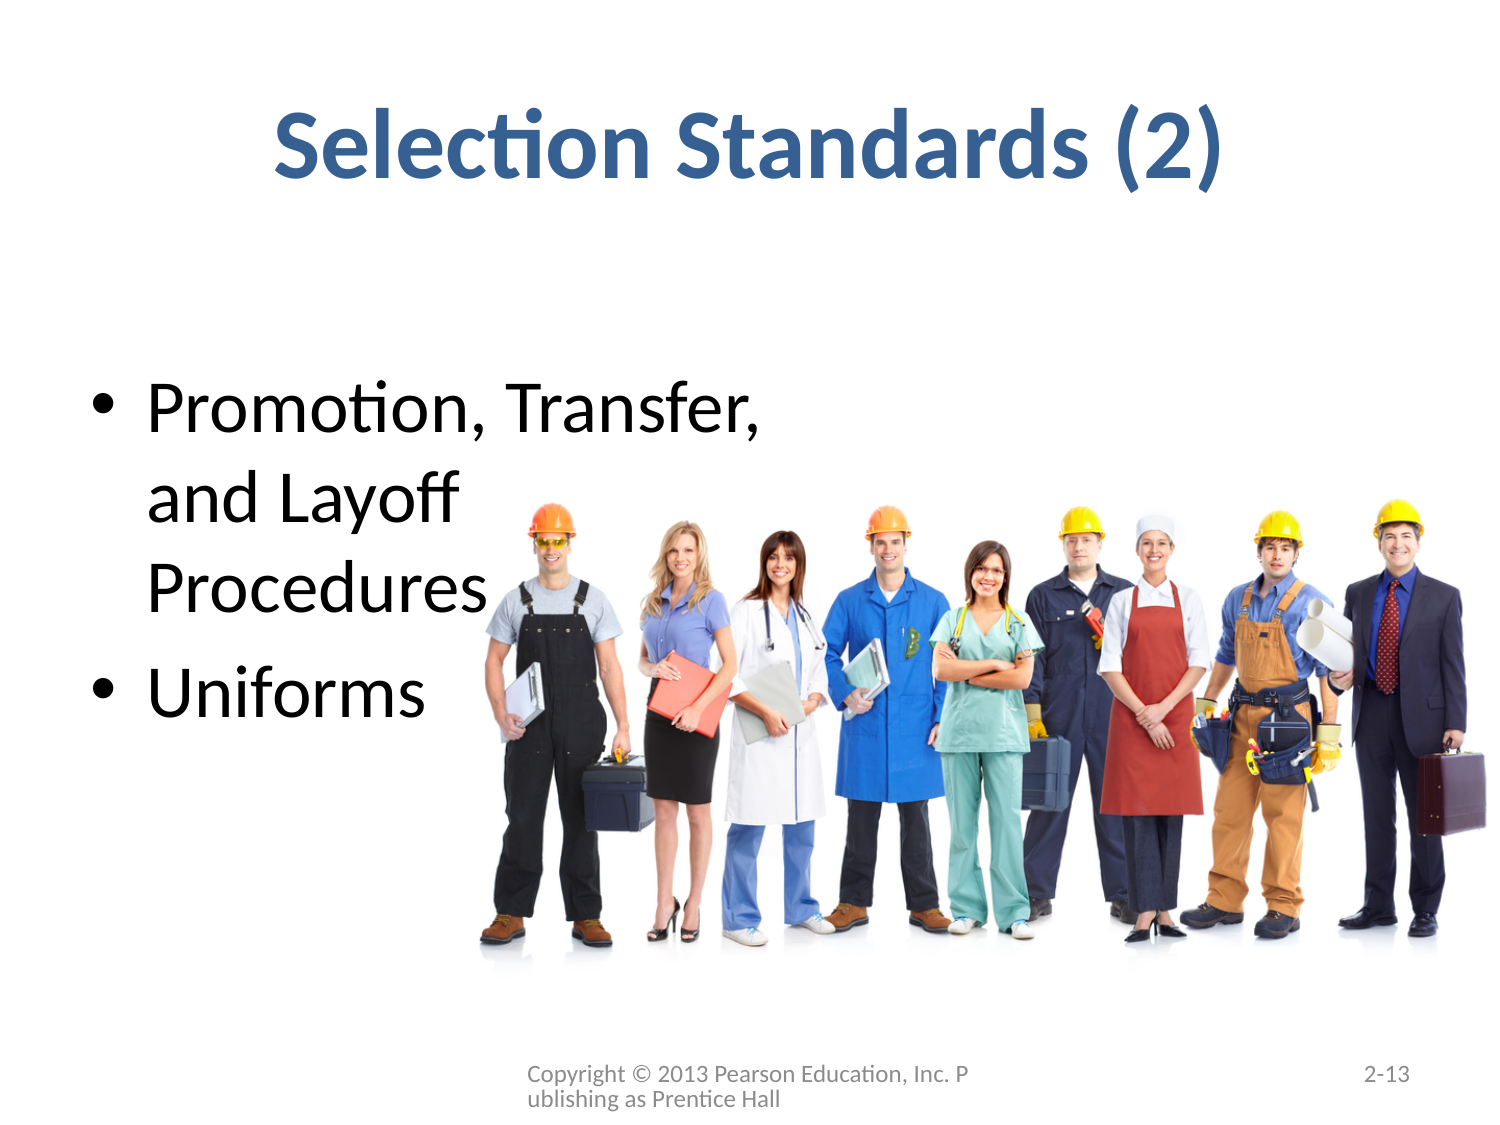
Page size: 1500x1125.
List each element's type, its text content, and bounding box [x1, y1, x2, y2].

list Promotion, Transfer, and Layoff Procedures Uniforms [75, 350, 813, 1005]
footer Copyright © 2013 Pearson Education, Inc. Publishing as Prentice Hall [512, 1042, 988, 1103]
title Selection Standards (2) [75, 45, 1425, 233]
slide_number 2-13 [1074, 1042, 1425, 1103]
picture [458, 412, 1500, 992]
